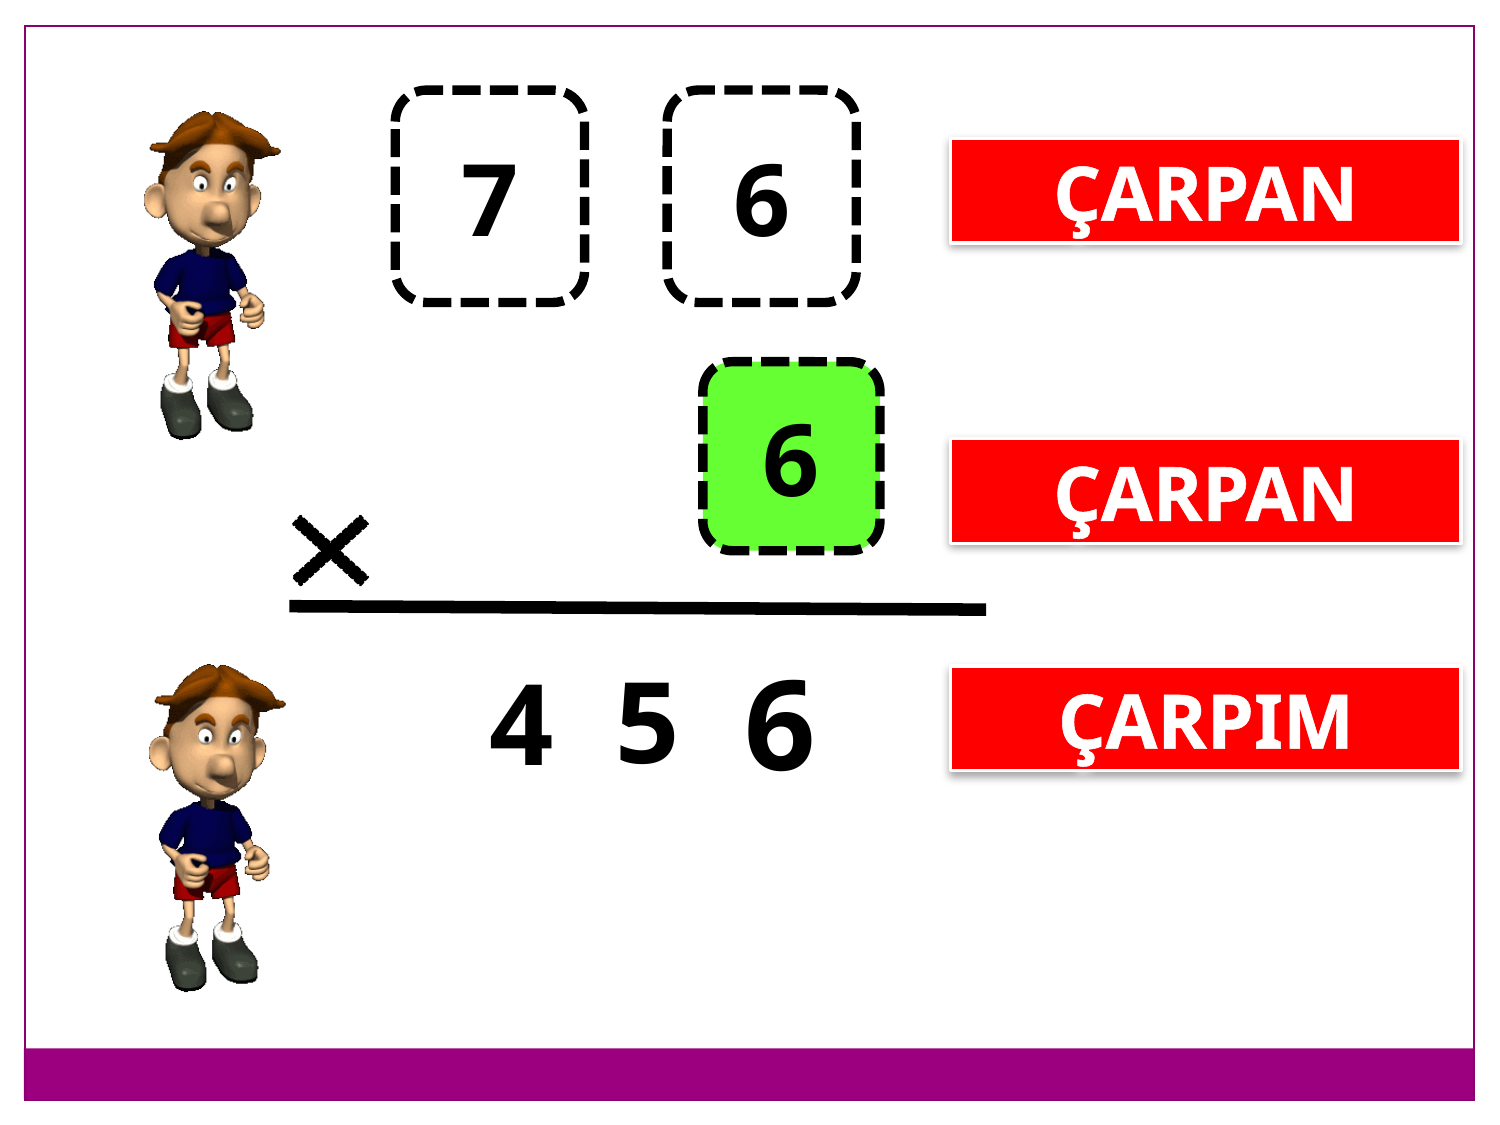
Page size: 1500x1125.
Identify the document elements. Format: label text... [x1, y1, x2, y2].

text_box 7 [401, 89, 586, 304]
picture [21, 643, 402, 1010]
text_box 5 [584, 643, 711, 794]
text_box [292, 514, 369, 587]
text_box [288, 605, 987, 610]
text_box 6 [666, 89, 858, 304]
picture [15, 90, 396, 457]
text_box 6 [717, 637, 844, 803]
text_box 6 [701, 360, 881, 552]
text_box ÇARPIM [949, 664, 1463, 772]
text_box ÇARPAN [949, 137, 1463, 245]
text_box 4 [459, 645, 585, 795]
text_box ÇARPAN [949, 437, 1463, 545]
